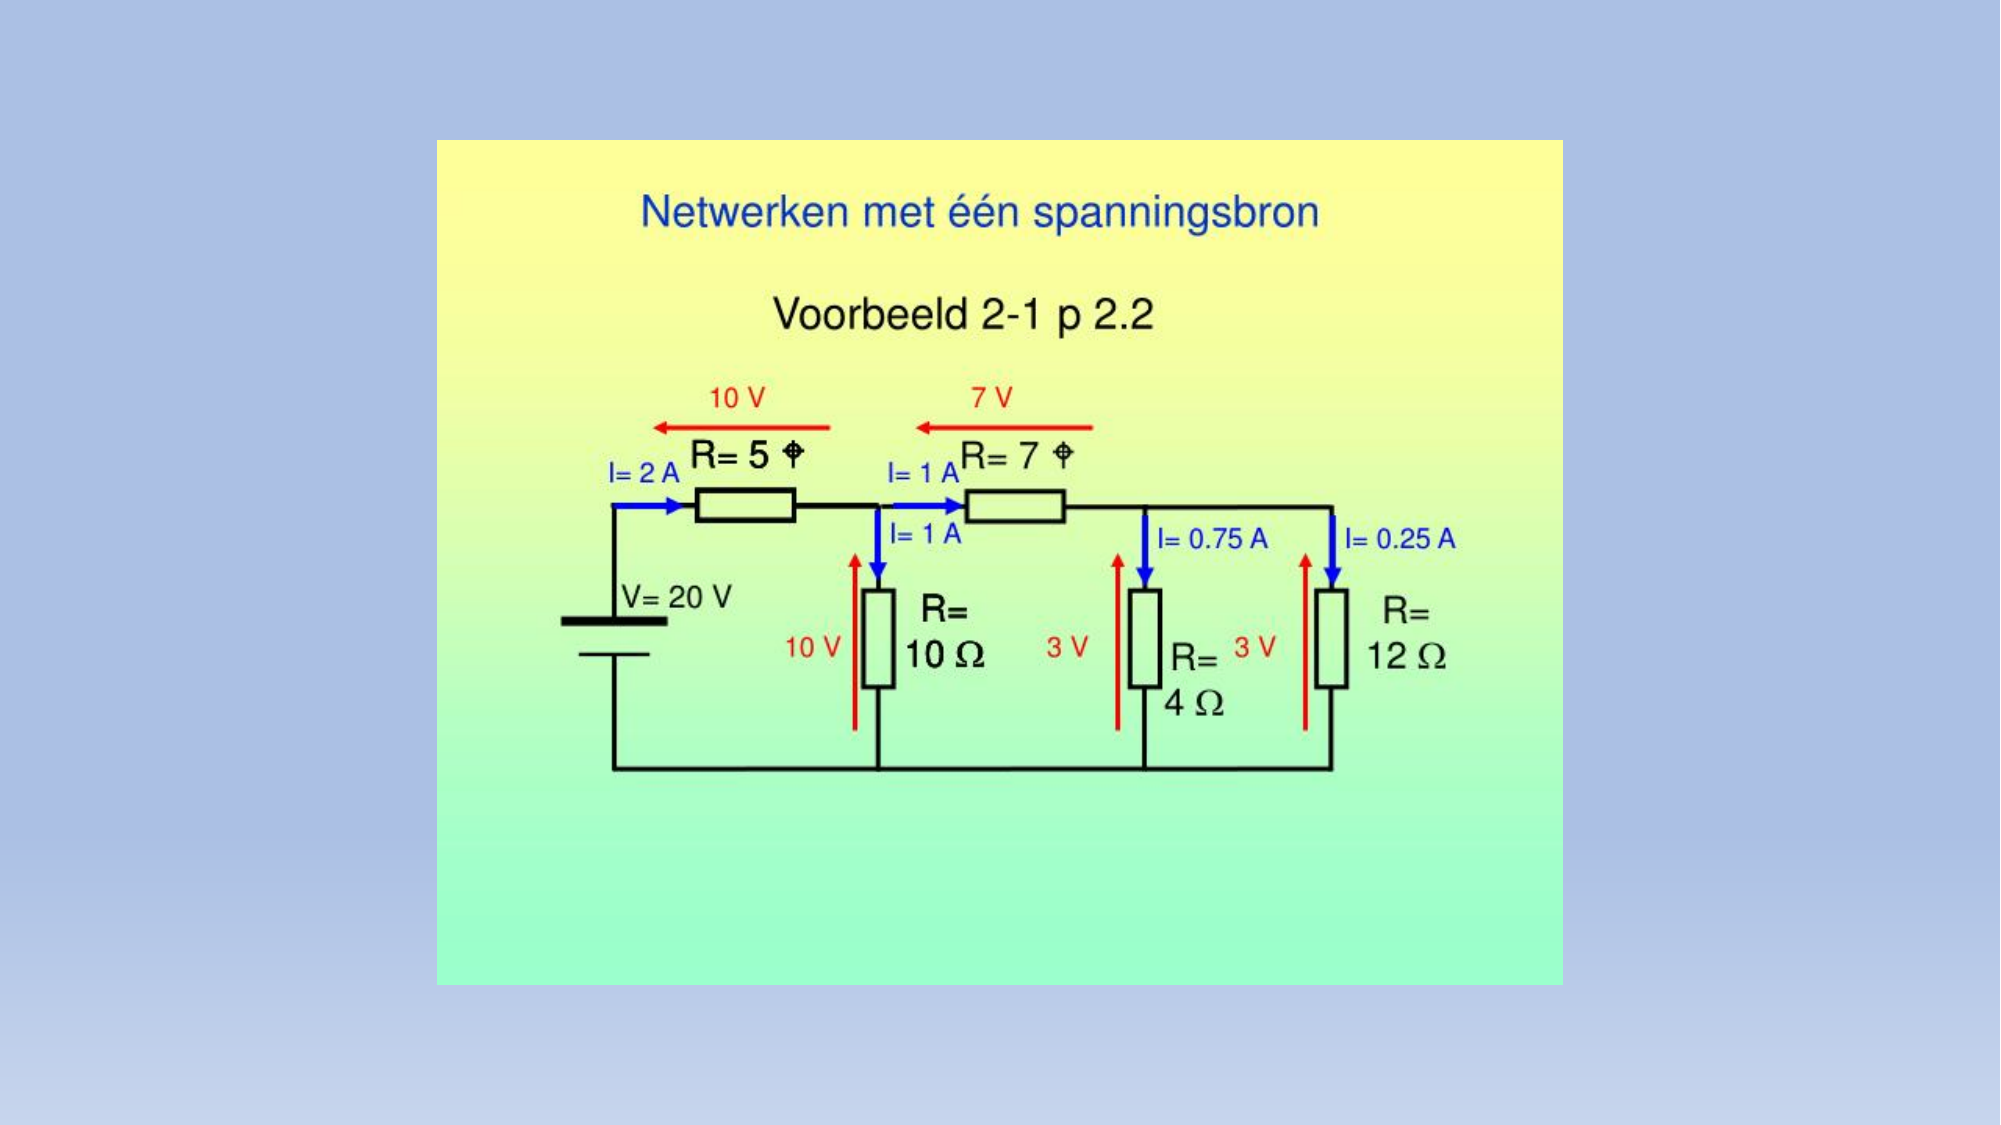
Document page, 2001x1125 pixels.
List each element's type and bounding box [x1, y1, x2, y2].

picture [437, 140, 1563, 985]
